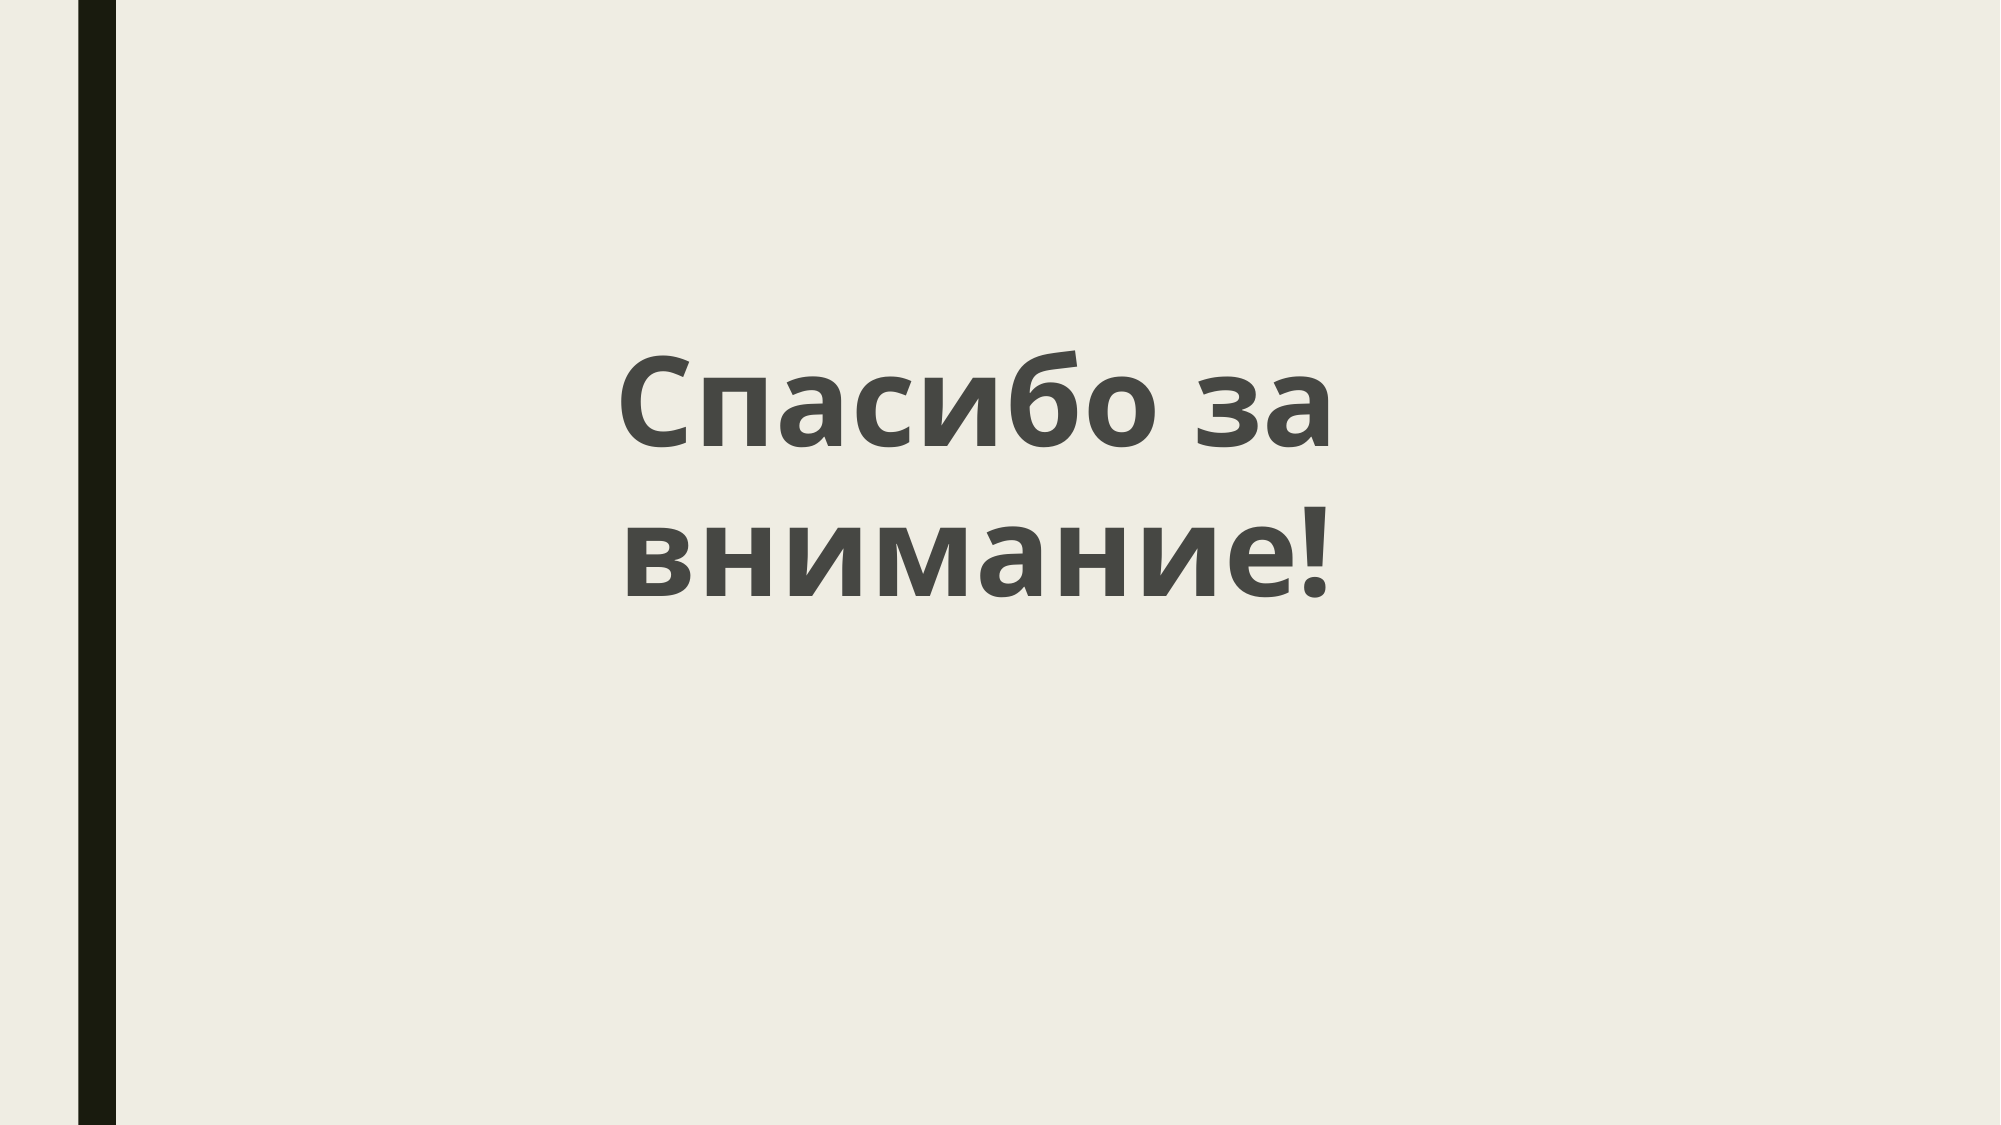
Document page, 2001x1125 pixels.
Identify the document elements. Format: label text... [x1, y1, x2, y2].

text_box Спасибо за внимание! [320, 314, 1632, 629]
